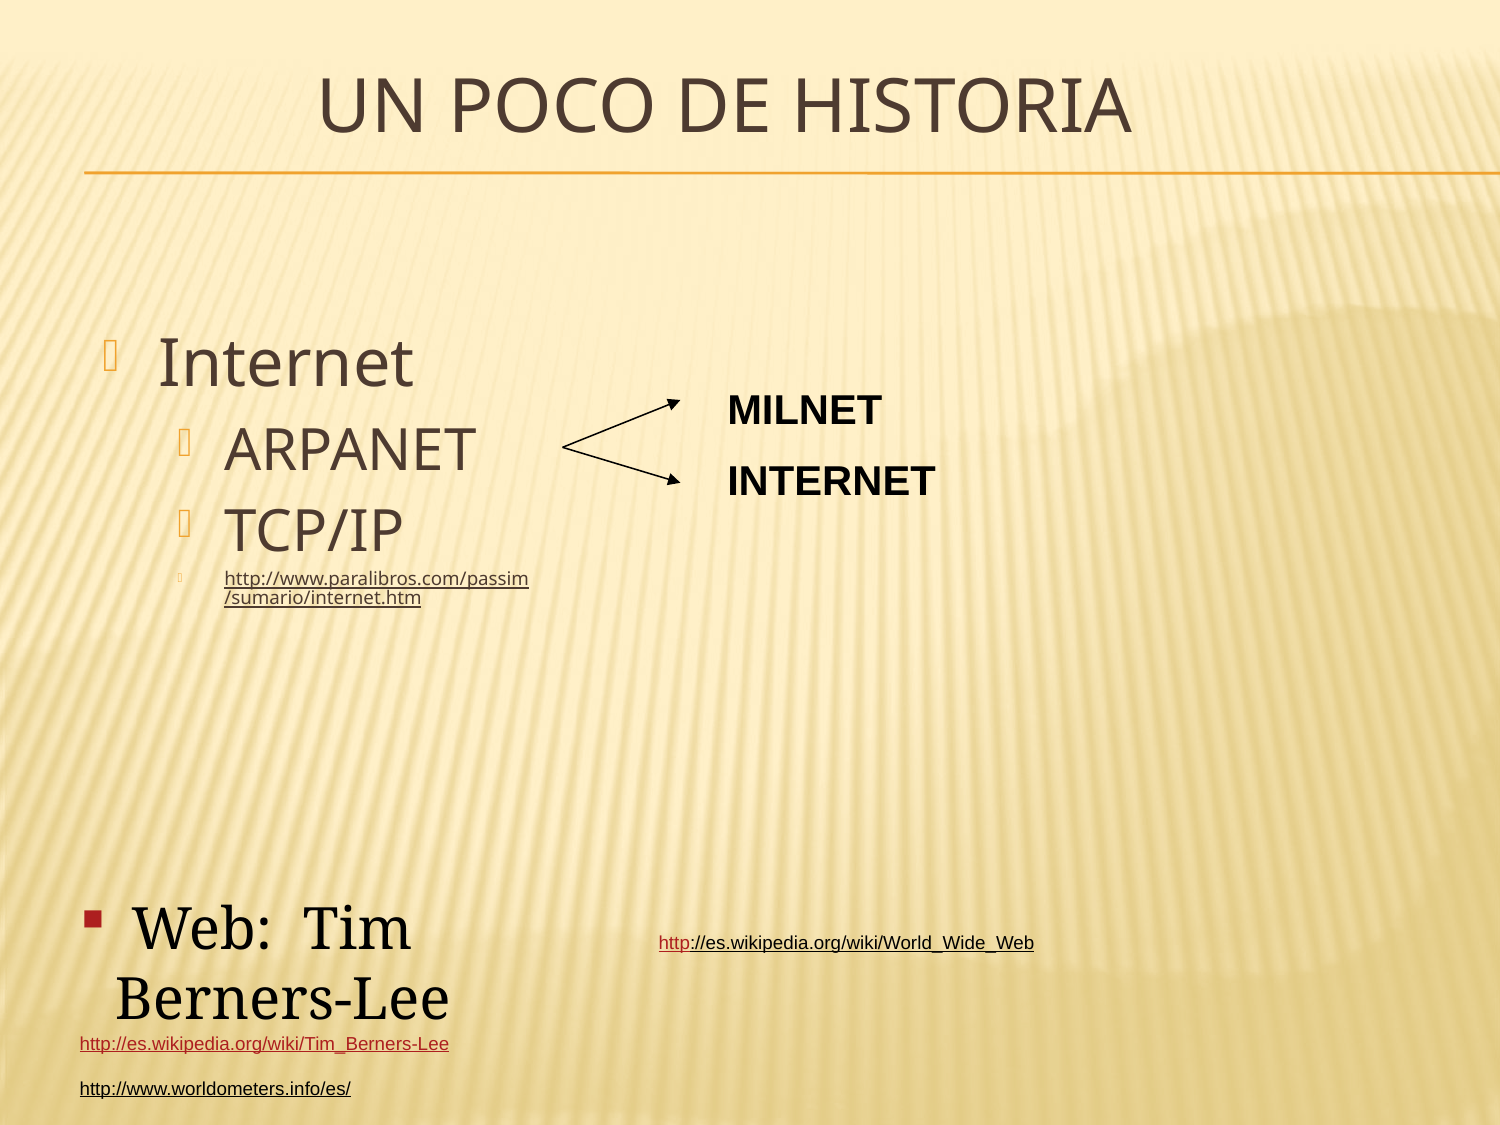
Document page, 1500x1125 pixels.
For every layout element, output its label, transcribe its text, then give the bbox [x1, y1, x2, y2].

title Un poco de historia [50, 50, 1400, 238]
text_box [562, 399, 681, 483]
text_box Web: Tim Berners-Lee http://es.wikipedia.org/wiki/Tim_Berners-Lee http://www.worldometers.info/es/ [64, 884, 669, 1107]
text_box MILNET INTERNET [712, 375, 1221, 511]
list Internet ARPANET TCP/IP http://www.paralibros.com/passim/sumario/internet.htm [87, 312, 550, 779]
text_box http://es.wikipedia.org/wiki/World_Wide_Web [643, 904, 1353, 965]
